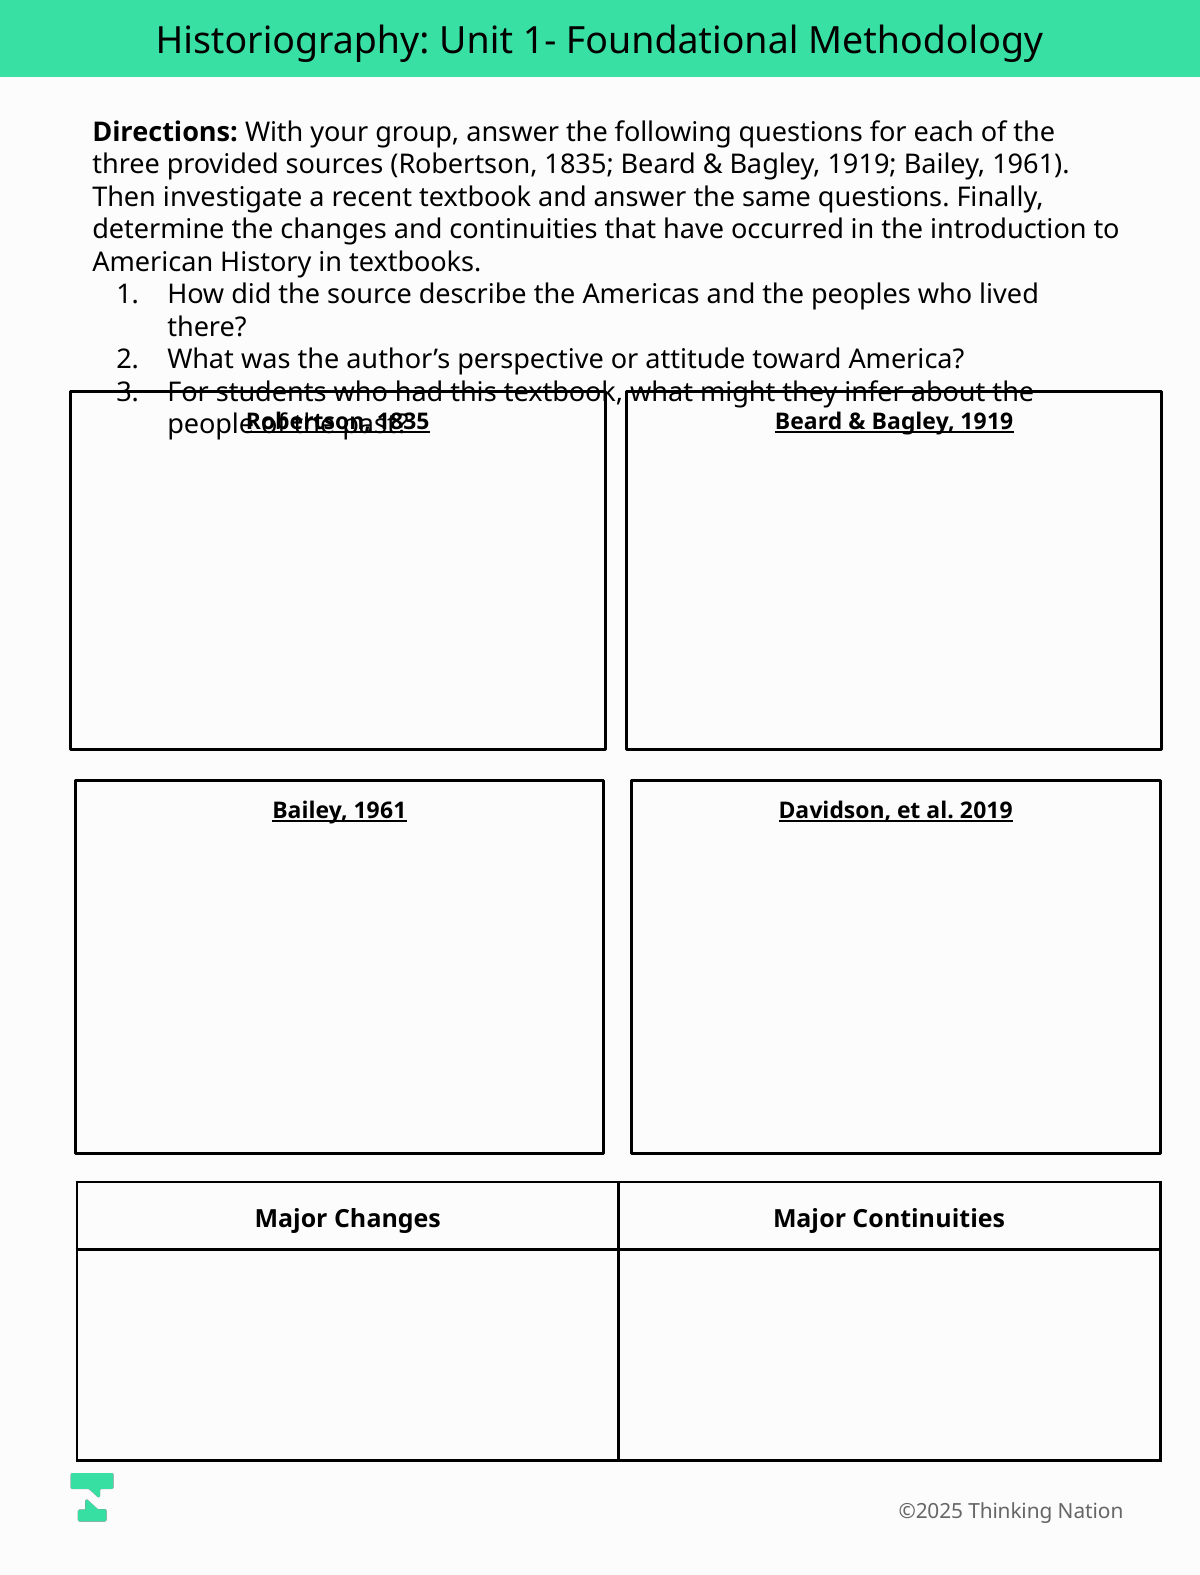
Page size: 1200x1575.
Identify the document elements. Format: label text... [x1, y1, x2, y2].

text_box Davidson, et al. 2019 [631, 780, 1161, 1154]
table_header Major Continuities [620, 1183, 1159, 1248]
text_box Historiography: Unit 1- Foundational Methodology [0, 0, 1200, 77]
table_header Major Changes [78, 1183, 617, 1248]
table_cell [620, 1251, 1159, 1459]
text_box Directions: With your group, answer the following questions for each of the three provided sources (Robertson, 1835; Beard & Bagley, 1919; Bailey, 1961). Then investigate a recent textbook and answer the same questions. Finally, determine the changes and continuities that have occurred in the introduction to American History in textbooks. How did the source describe the Americas and the peoples who lived there? What was the author’s perspective or attitude toward America? For students who had this textbook, what might they infer about the people of the past? [78, 100, 1138, 454]
text_box ©2025 Thinking Nation [854, 1483, 1139, 1532]
picture [58, 1463, 126, 1531]
table_cell [78, 1251, 617, 1459]
text_box Beard & Bagley, 1919 [626, 391, 1162, 750]
text_box Bailey, 1961 [75, 780, 604, 1154]
text_box Robertson, 1835 [70, 391, 606, 750]
